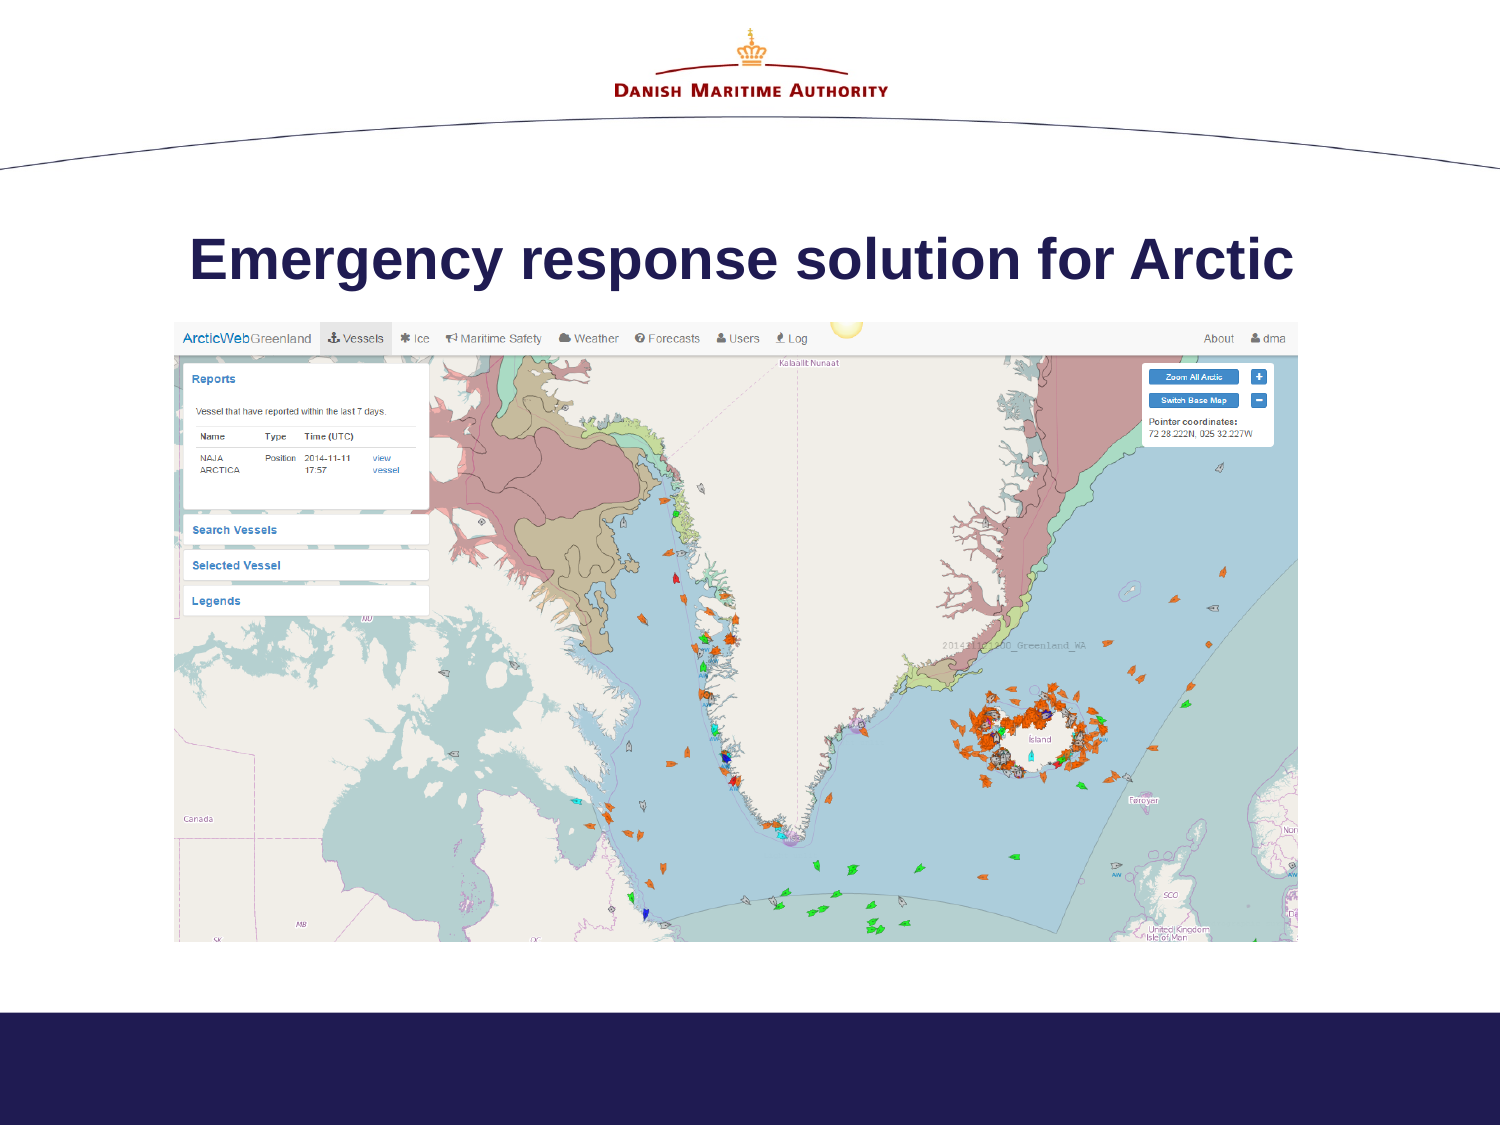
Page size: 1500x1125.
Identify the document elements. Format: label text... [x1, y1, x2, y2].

picture [174, 322, 1298, 942]
title Emergency response solution for Arctic [174, 224, 1388, 288]
list [174, 322, 1388, 988]
picture [0, 28, 1500, 184]
